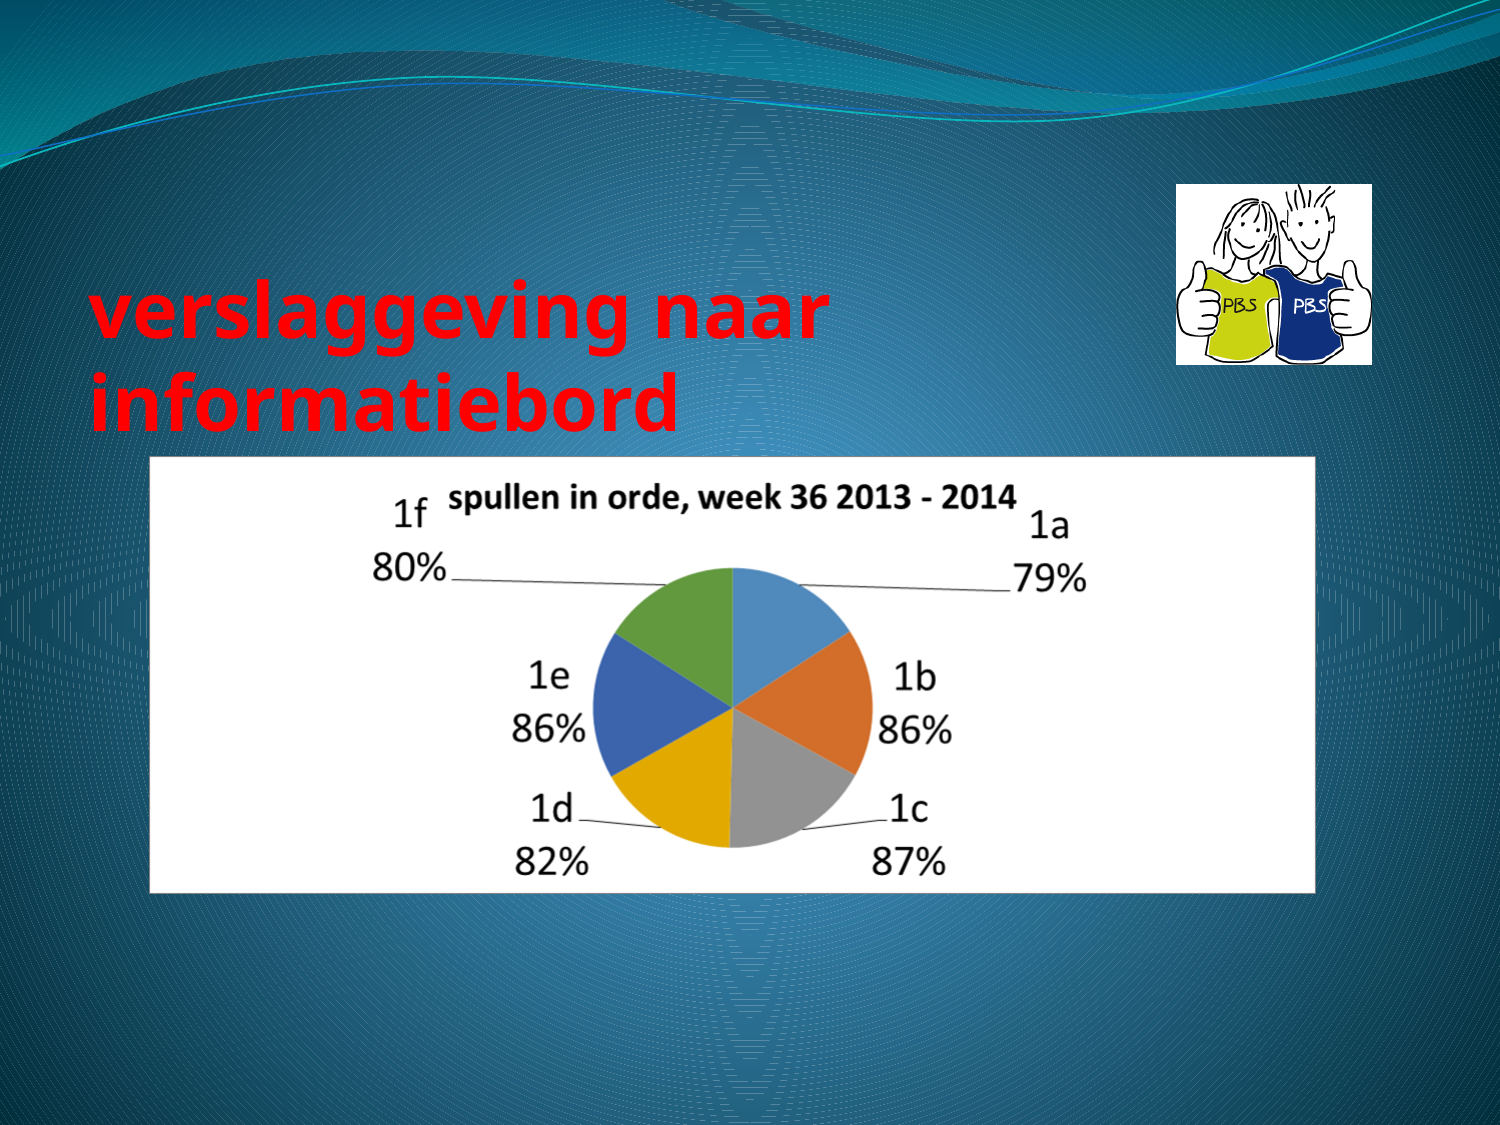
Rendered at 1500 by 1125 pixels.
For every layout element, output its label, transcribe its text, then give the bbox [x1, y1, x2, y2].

title verslaggeving naar informatiebord [88, 255, 1377, 716]
picture [1176, 184, 1373, 365]
picture [149, 455, 1316, 894]
